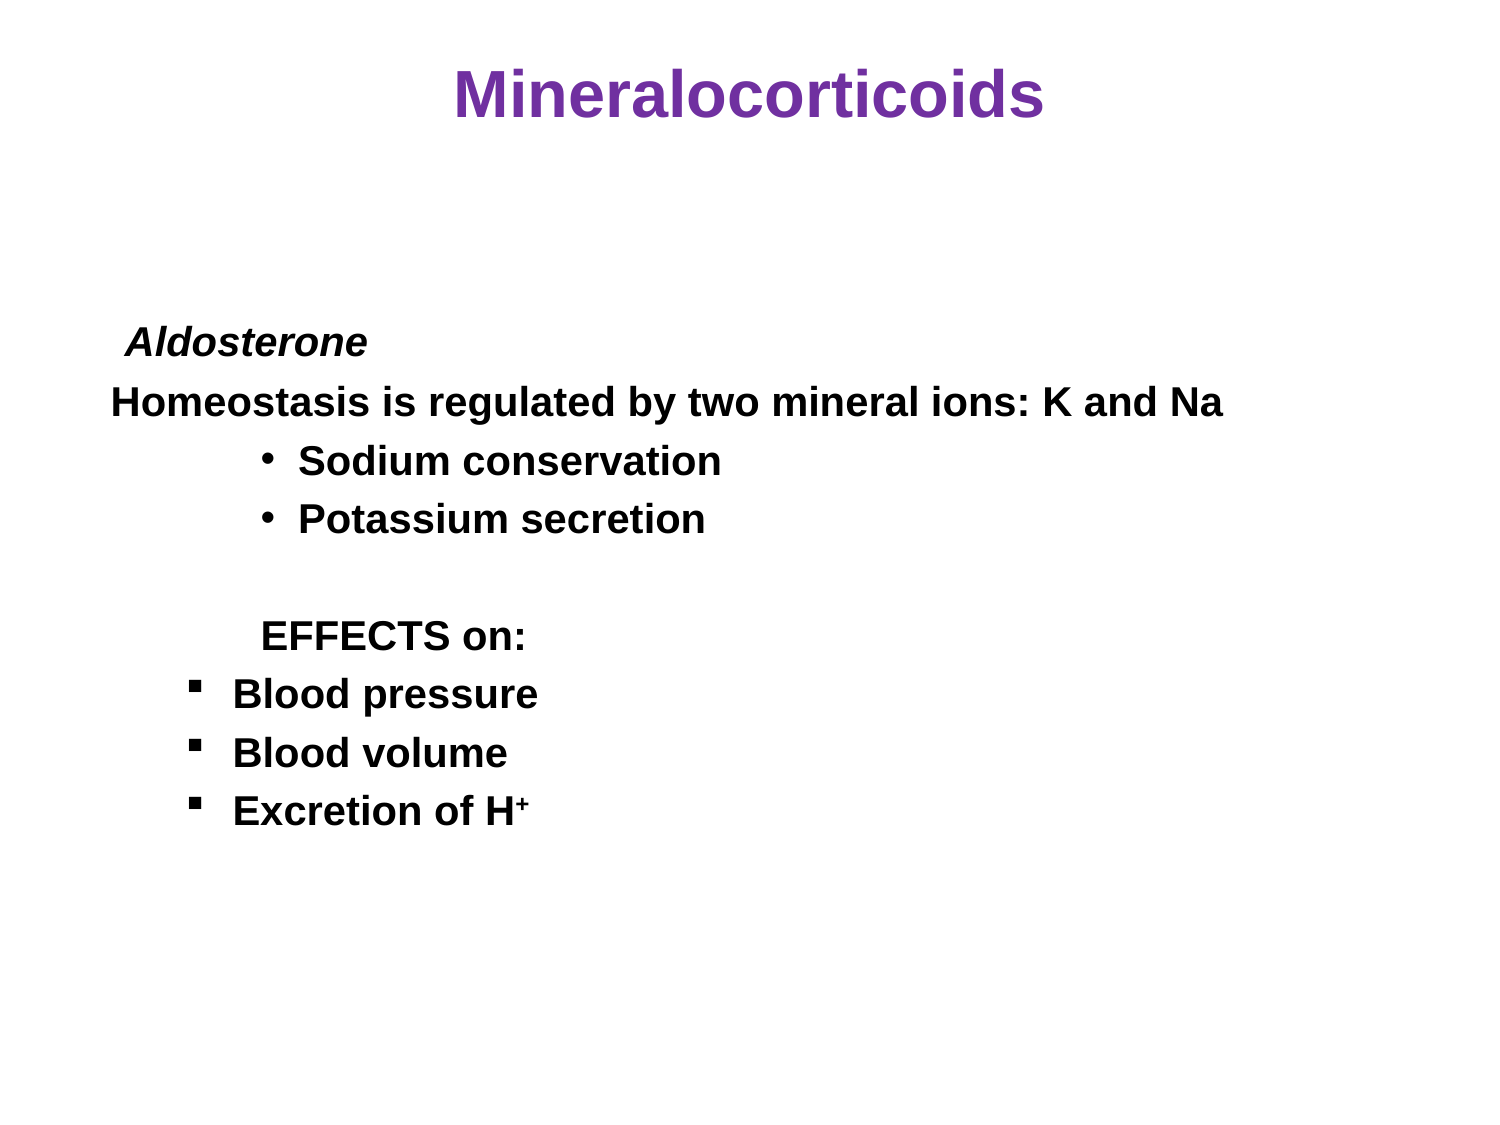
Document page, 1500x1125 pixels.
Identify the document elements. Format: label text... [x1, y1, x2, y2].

title Mineralocorticoids [0, 48, 1500, 133]
list Aldosterone Homeostasis is regulated by two mineral ions: K and Na Sodium conservation Potassium secretion EFFECTS on: Blood pressure Blood volume Excretion of H+ [95, 229, 1406, 973]
